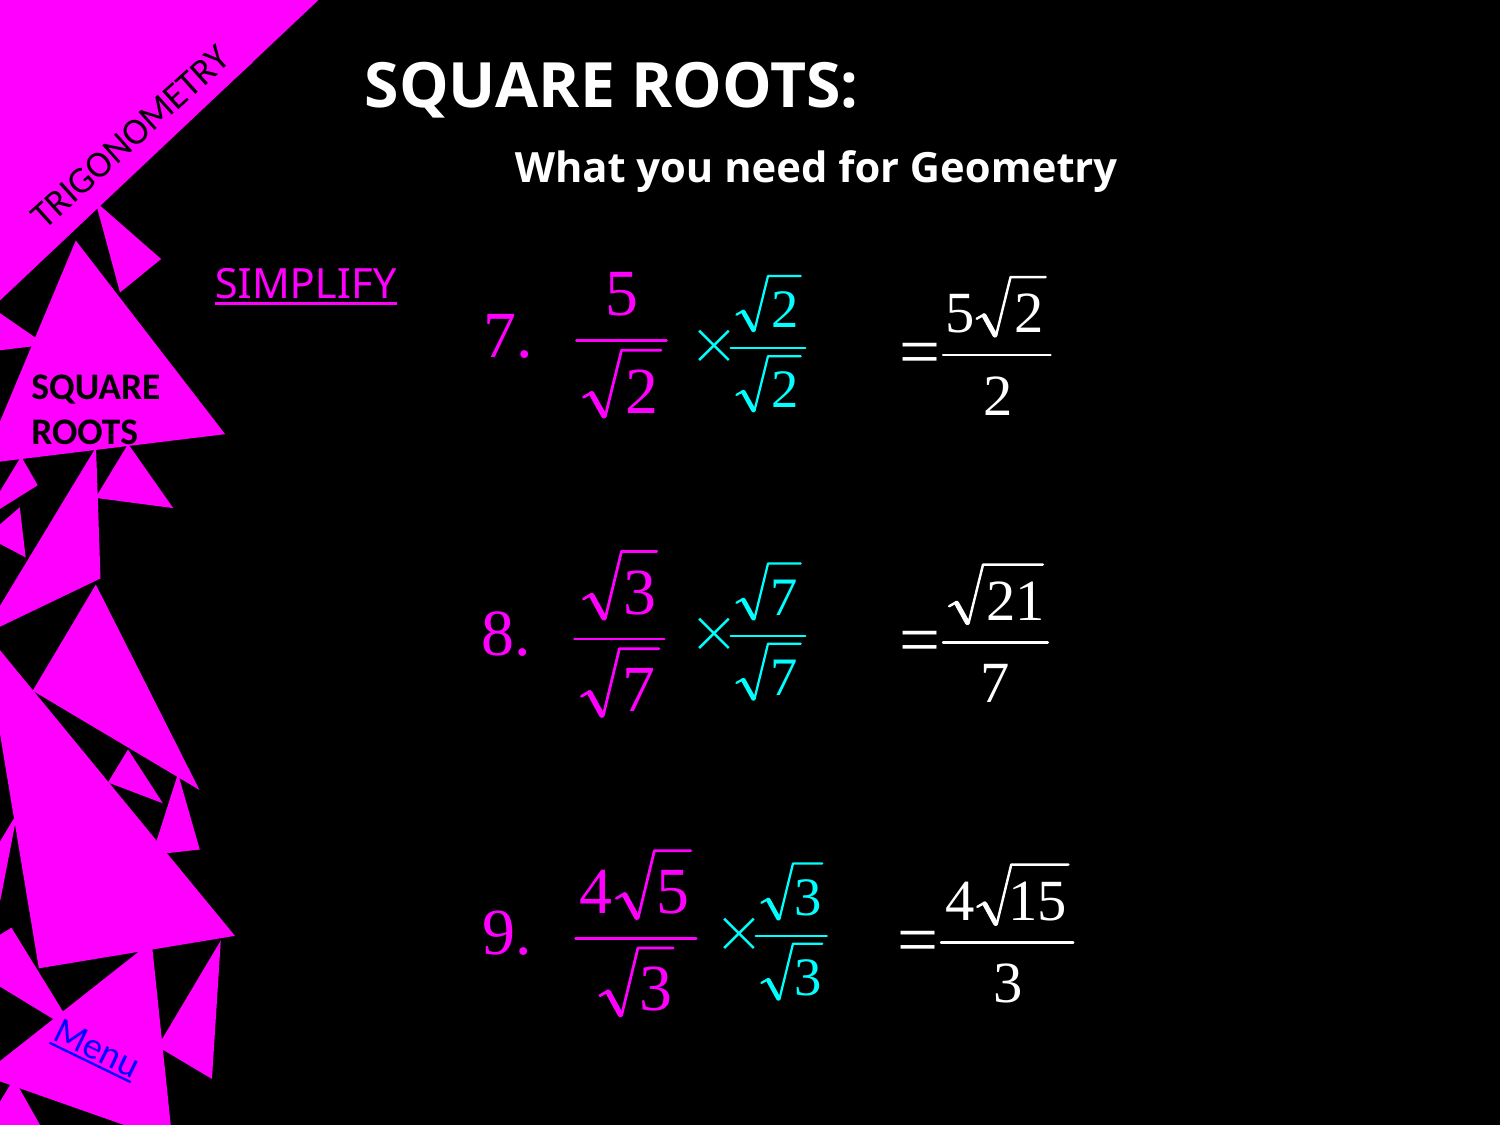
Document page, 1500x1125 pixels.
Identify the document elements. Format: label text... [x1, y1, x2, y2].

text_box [885, 849, 1086, 1016]
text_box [687, 549, 815, 713]
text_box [887, 262, 1064, 429]
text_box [0, 0, 321, 1125]
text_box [887, 549, 1059, 716]
text_box SQUARE ROOTS: What you need for Geometry [349, 37, 1413, 203]
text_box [474, 249, 712, 1029]
text_box SIMPLIFY [326, 249, 473, 315]
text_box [687, 262, 815, 426]
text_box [712, 849, 840, 1013]
